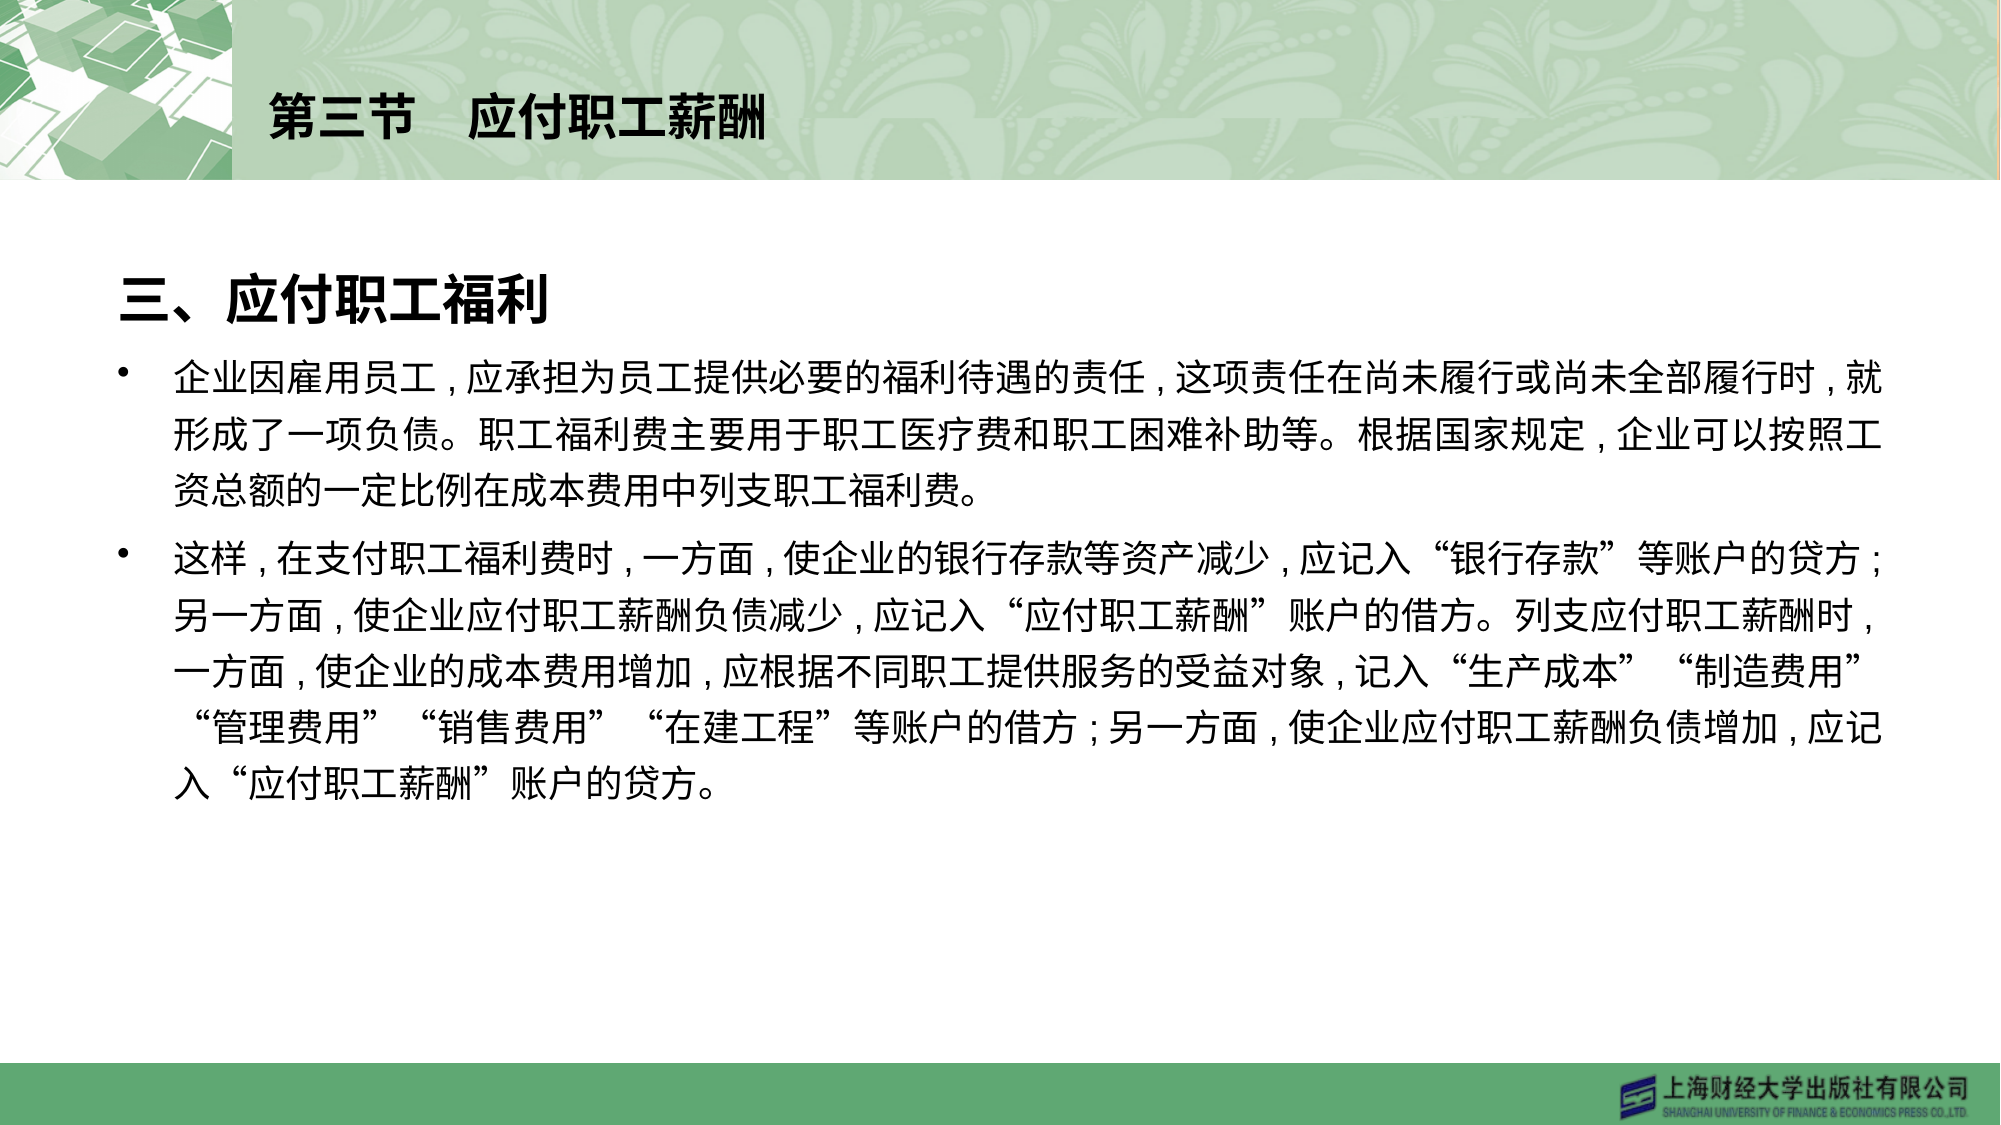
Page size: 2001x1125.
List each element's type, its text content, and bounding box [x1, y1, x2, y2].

list 三、应付职工福利 企业因雇用员工,应承担为员工提供必要的福利待遇的责任,这项责任在尚未履行或尚未全部履行时,就形成了一项负债。职工福利费主要用于职工医疗费和职工困难补助等。根据国家规定,企业可以按照工资总额的一定比例在成本费用中列支职工福利费。 这样,在支付职工福利费时,一方面,使企业的银行存款等资产减少,应记入“银行存款”等账户的贷方;另一方面,使企业应付职工薪酬负债减少,应记入“应付职工薪酬”账户的借方。列支应付职工薪酬时,一方面,使企业的成本费用增加,应根据不同职工提供服务的受益对象,记入“生产成本”“制造费用”“管理费用”“销售费用”“在建工程”等账户的借方;另一方面,使企业应付职工薪酬负债增加,应记入“应付职工薪酬”账户的贷方。 [102, 241, 1898, 1065]
title 第三节 应付职工薪酬 [252, 64, 1609, 168]
picture [0, 0, 2001, 1125]
